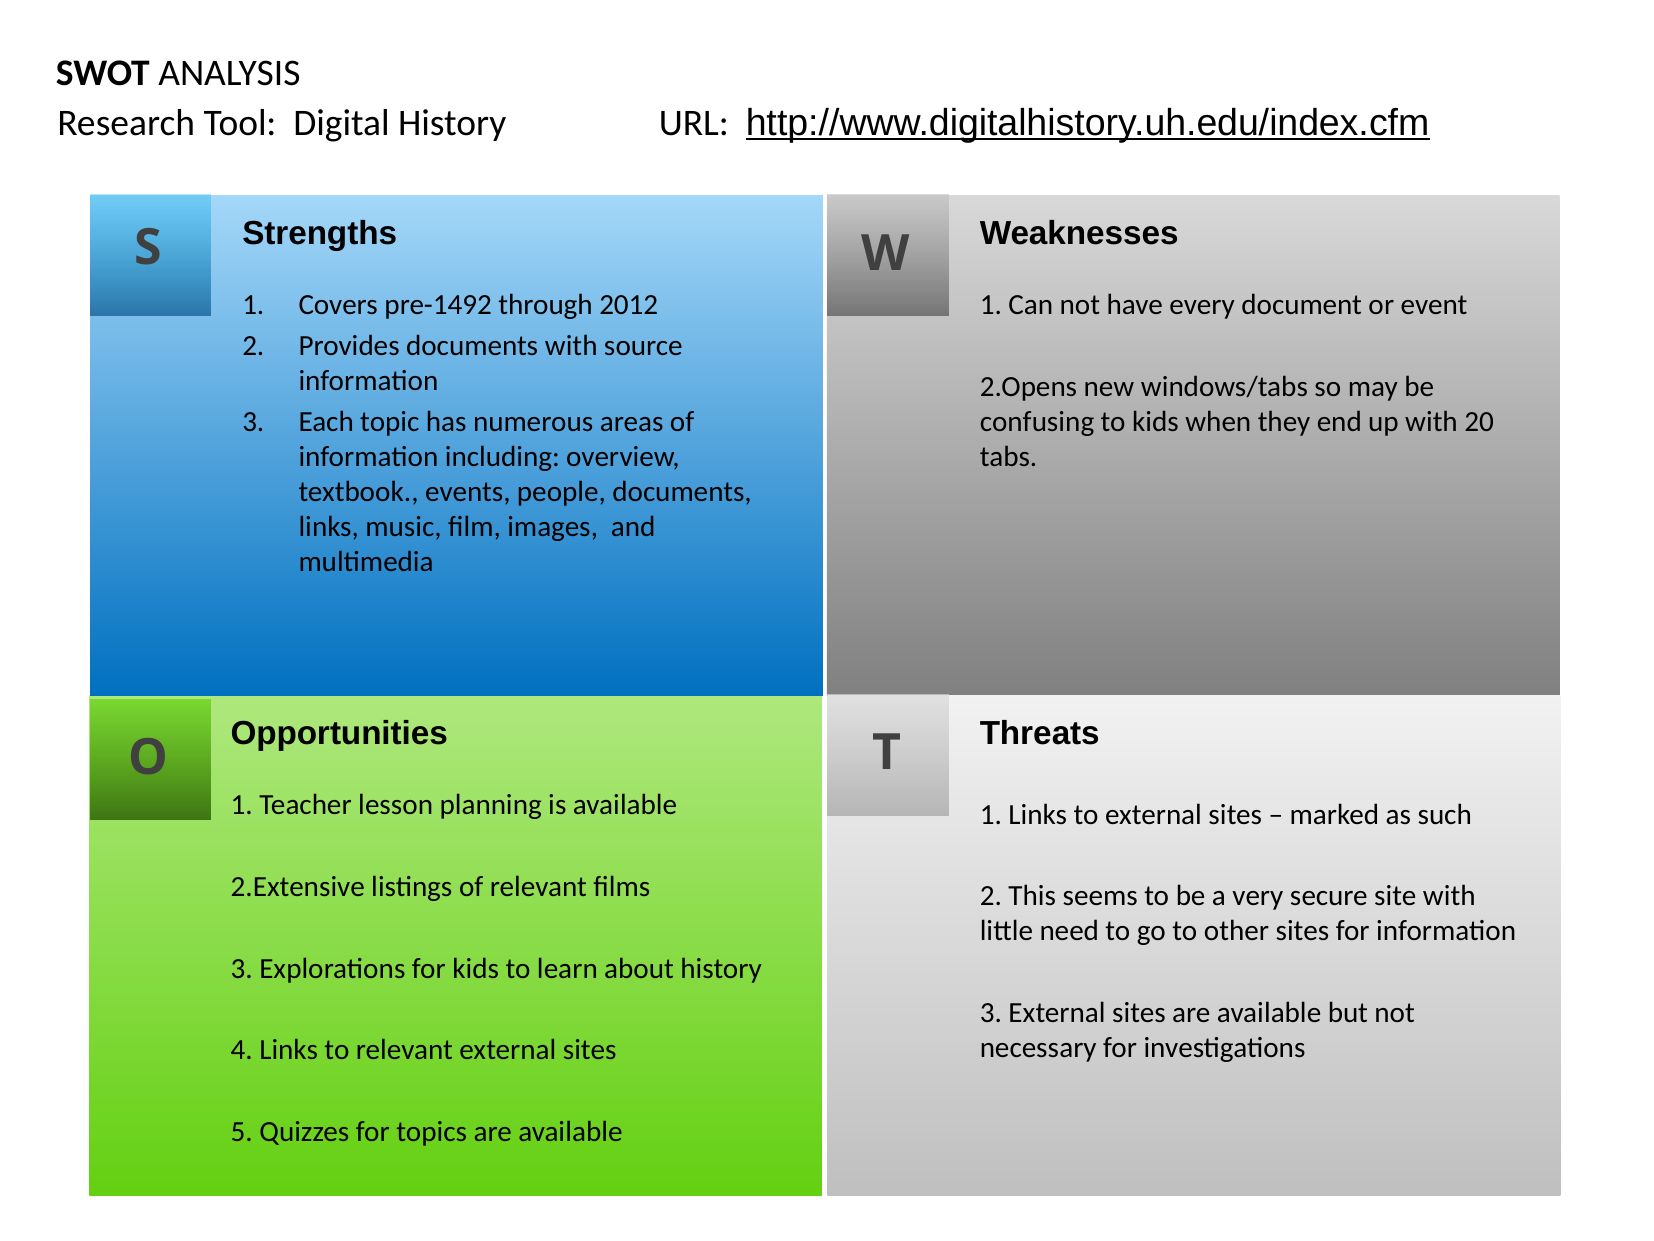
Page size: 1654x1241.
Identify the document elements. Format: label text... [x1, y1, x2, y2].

text_box Research Tool: Digital History [42, 95, 548, 152]
text_box Strengths Covers pre-1492 through 2012 Provides documents with source information Each topic has numerous areas of information including: overview, textbook., events, people, documents, links, music, film, images, and multimedia [227, 207, 803, 666]
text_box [89, 194, 212, 317]
text_box Weaknesses 1. Can not have every document or event 2.Opens new windows/tabs so may be confusing to kids when they end up with 20 tabs. [965, 207, 1541, 602]
text_box URL: http://www.digitalhistory.uh.edu/index.cfm [644, 95, 1462, 152]
text_box [89, 695, 822, 1196]
text_box SWOT ANALYSIS [41, 44, 316, 102]
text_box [89, 698, 212, 821]
text_box Threats 1. Links to external sites – marked as such 2. This seems to be a very secure site with little need to go to other sites for information 3. External sites are available but not necessary for investigations [965, 707, 1541, 1152]
text_box Opportunities 1. Teacher lesson planning is available 2.Extensive listings of relevant films 3. Explorations for kids to learn about history 4. Links to relevant external sites 5. Quizzes for topics are available [215, 707, 791, 1241]
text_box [827, 694, 949, 817]
text_box [826, 195, 1560, 695]
text_box [90, 195, 823, 696]
text_box [827, 695, 1561, 1196]
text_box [827, 194, 949, 317]
